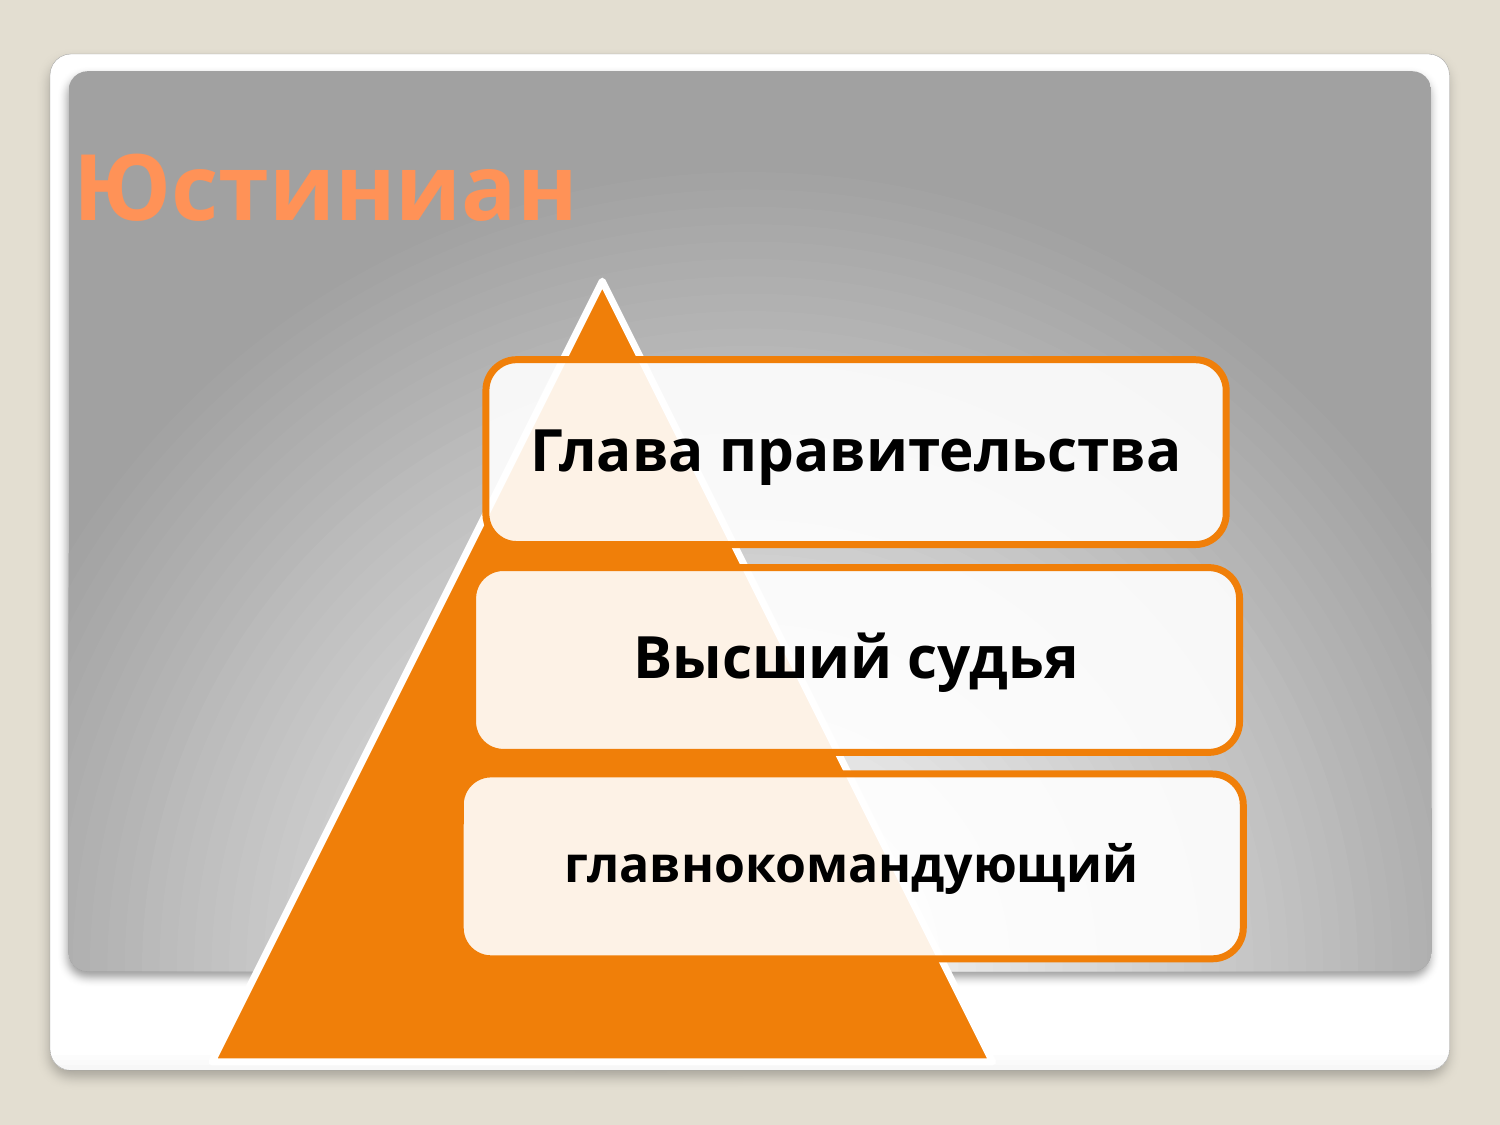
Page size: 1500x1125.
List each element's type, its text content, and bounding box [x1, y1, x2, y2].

title Юстиниан [58, 58, 668, 247]
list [58, 280, 1402, 1063]
